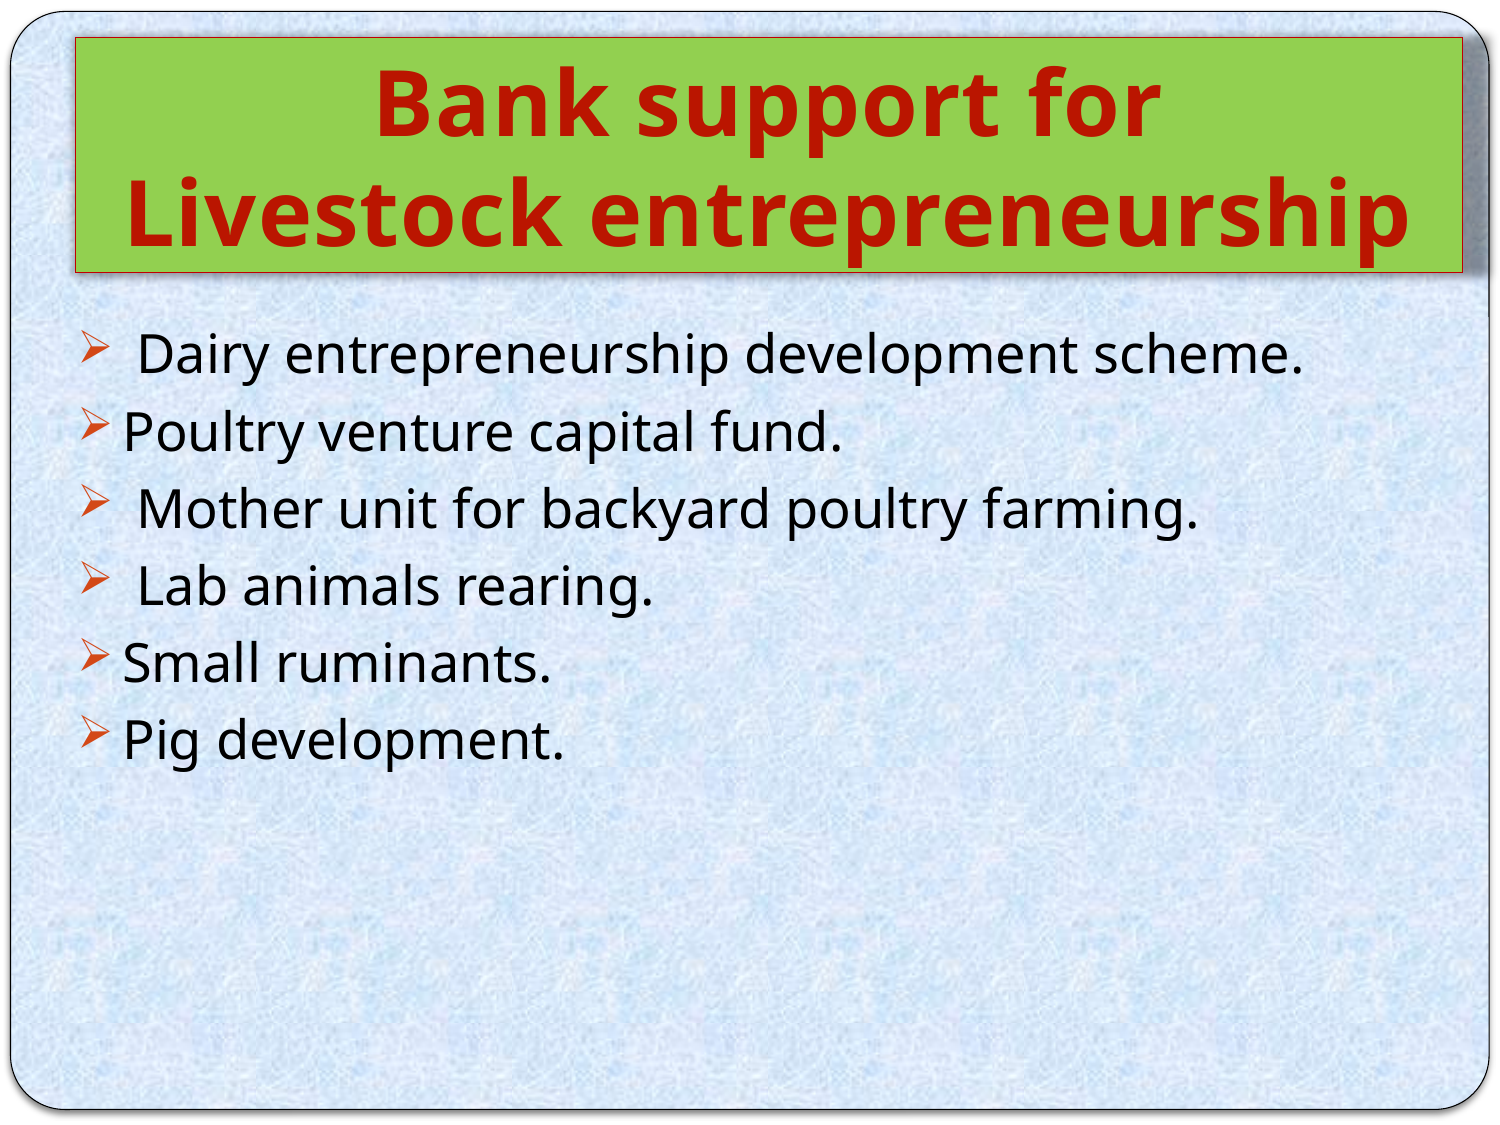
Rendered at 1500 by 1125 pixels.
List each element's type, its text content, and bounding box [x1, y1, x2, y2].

text_box Bank support for Livestock entrepreneurship [75, 37, 1463, 273]
picture [12, 12, 1488, 1108]
list Dairy entrepreneurship development scheme. Poultry venture capital fund. Mother unit for backyard poultry farming. Lab animals rearing. Small ruminants. Pig development. [62, 312, 1425, 1063]
